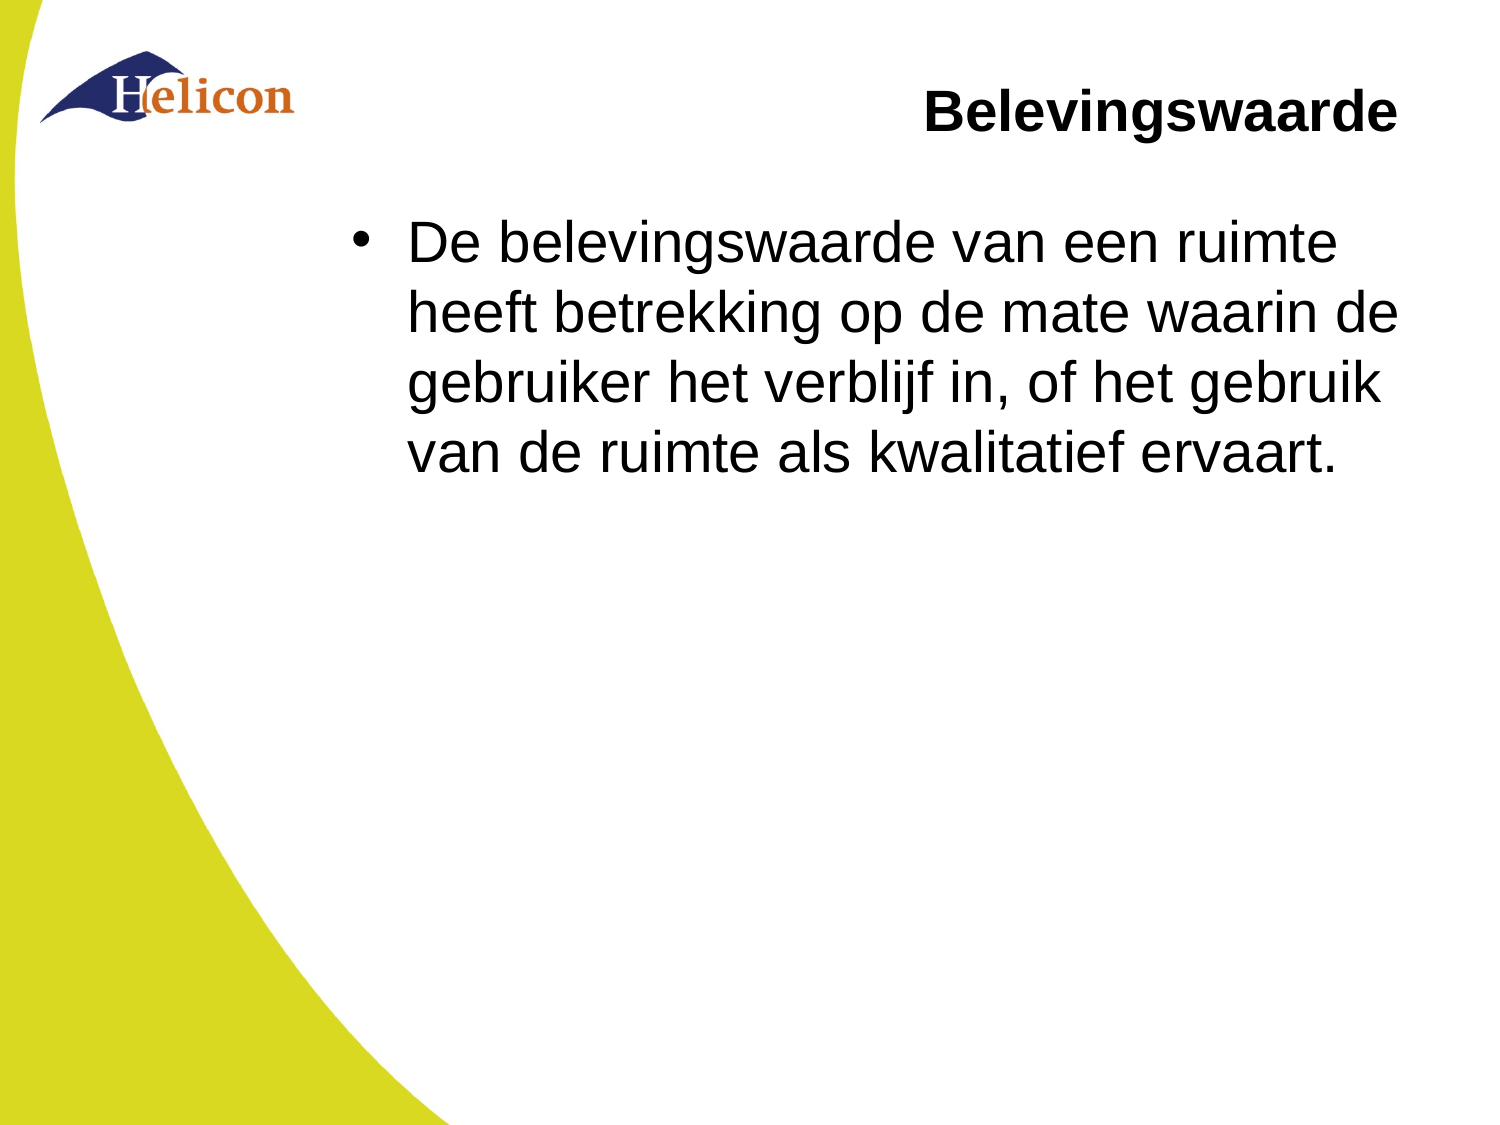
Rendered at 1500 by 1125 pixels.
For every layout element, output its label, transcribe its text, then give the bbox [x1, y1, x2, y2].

list De belevingswaarde van een ruimte heeft betrekking op de mate waarin de gebruiker het verblijf in, of het gebruik van de ruimte als kwalitatief ervaart. [336, 196, 1425, 1005]
title Belevingswaarde [324, 54, 1415, 161]
picture [0, 0, 1500, 1125]
